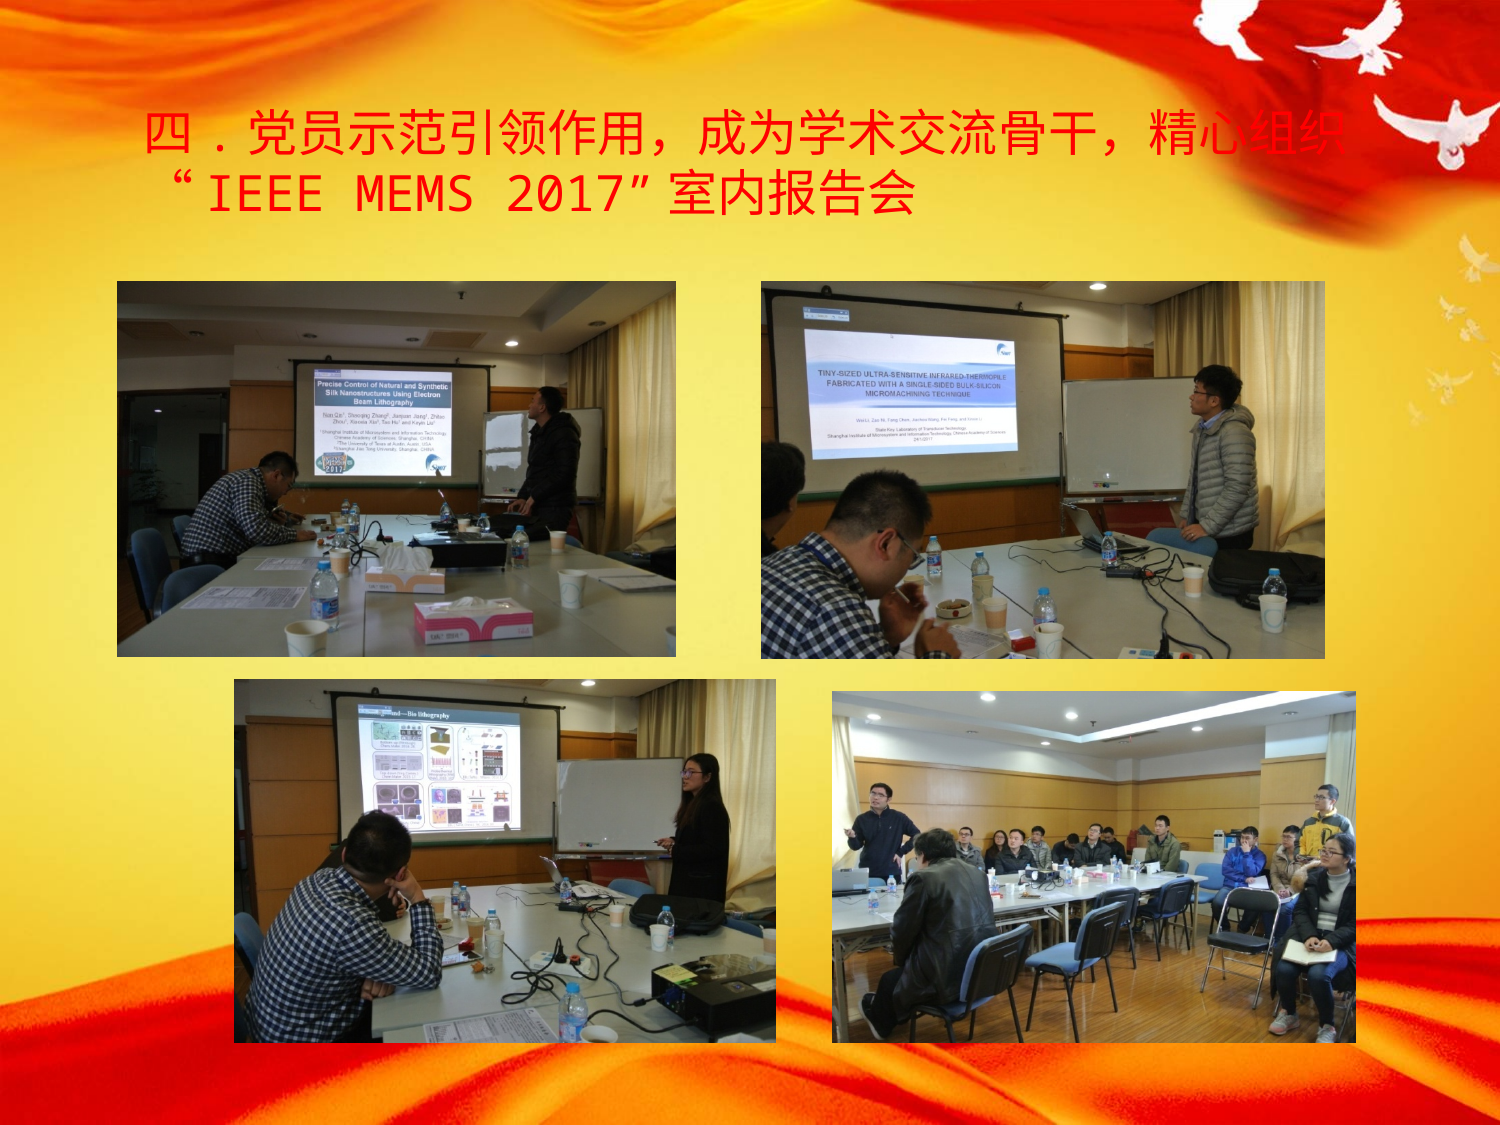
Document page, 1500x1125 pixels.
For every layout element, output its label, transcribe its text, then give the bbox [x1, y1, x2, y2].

picture [0, 0, 1500, 1125]
text_box 四.党员示范引领作用，成为学术交流骨干，精心组织“IEEE MEMS 2017”室内报告会 [128, 93, 1418, 229]
